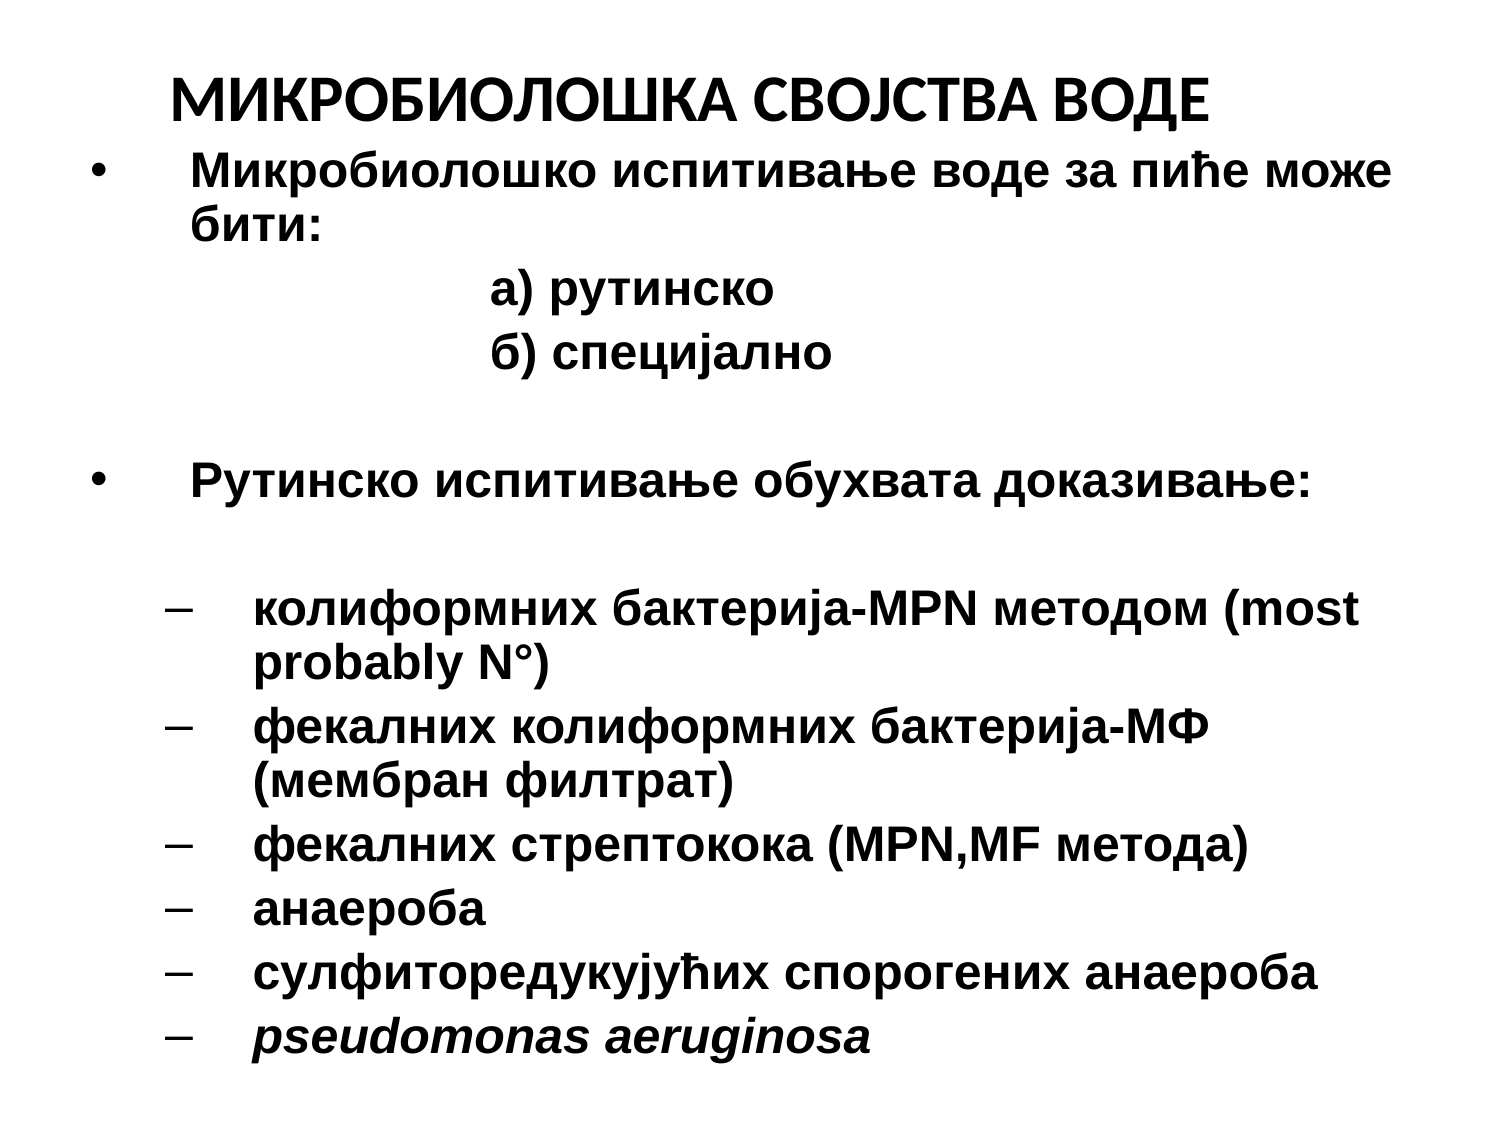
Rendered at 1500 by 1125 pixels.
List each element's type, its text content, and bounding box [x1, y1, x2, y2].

title МИКРОБИОЛОШКА СВОЈСТВА ВОДЕ [52, 30, 1329, 160]
list Микробиолошко испитивање воде за пиће може бити: а) рутинско б) специјално Рутинско испитивање обухвата доказивање: колиформних бактерија-MPN методом (most probably N°) фекалних колиформних бактерија-МФ (мембран филтрат) фекалних стрептокока (MPN,MF метода) анаероба сулфиторедукујућих спорогених анаероба pseudomonas aeruginosa [74, 136, 1436, 999]
